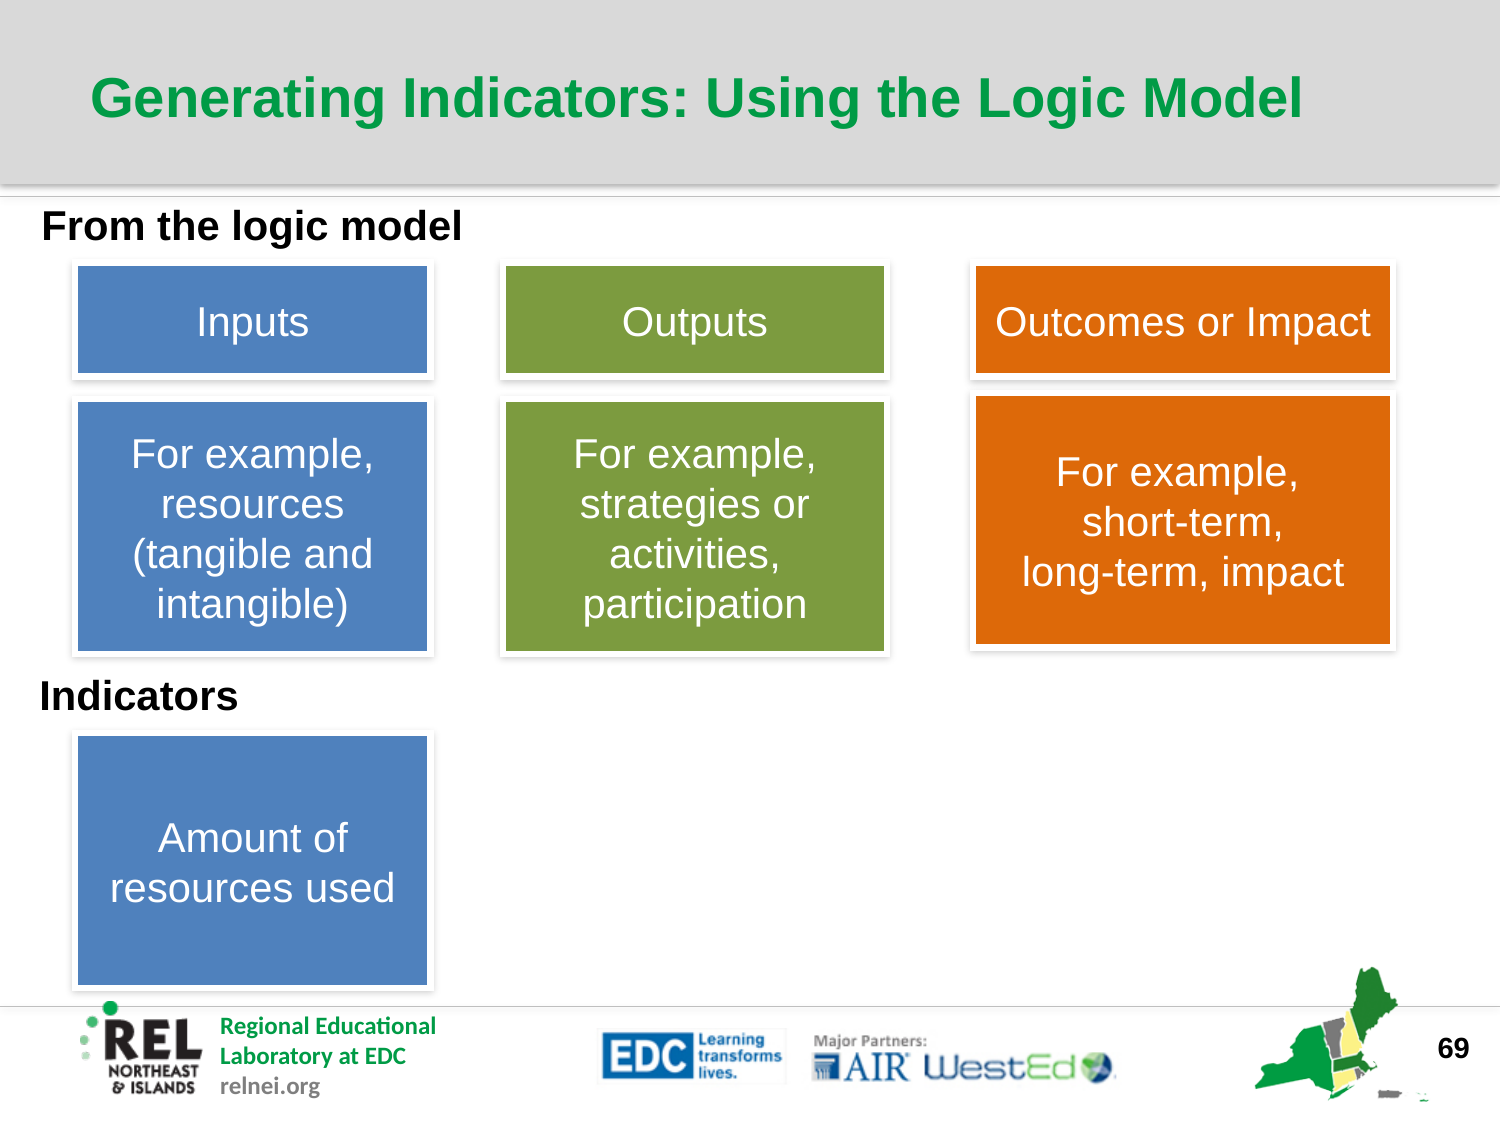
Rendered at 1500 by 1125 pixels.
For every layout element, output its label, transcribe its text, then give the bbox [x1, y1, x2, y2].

title Generating Indicators: Using the Logic Model [75, 25, 1425, 165]
text_box Outputs [503, 262, 887, 377]
text_box For example, short-term, long-term, impact [973, 392, 1394, 648]
picture [1245, 964, 1442, 1103]
picture [594, 1028, 1138, 1091]
text_box From the logic model [26, 191, 478, 257]
text_box Outcomes or Impact [973, 262, 1394, 377]
text_box For example, resources (tangible and intangible) [74, 398, 431, 654]
text_box Inputs [74, 262, 431, 377]
text_box Amount of resources used [74, 733, 431, 988]
slide_number 69 [1393, 1016, 1485, 1077]
picture [80, 1001, 227, 1108]
list . [75, 262, 1425, 982]
text_box For example, strategies or activities, participation [503, 398, 887, 654]
text_box Indicators [24, 661, 286, 727]
